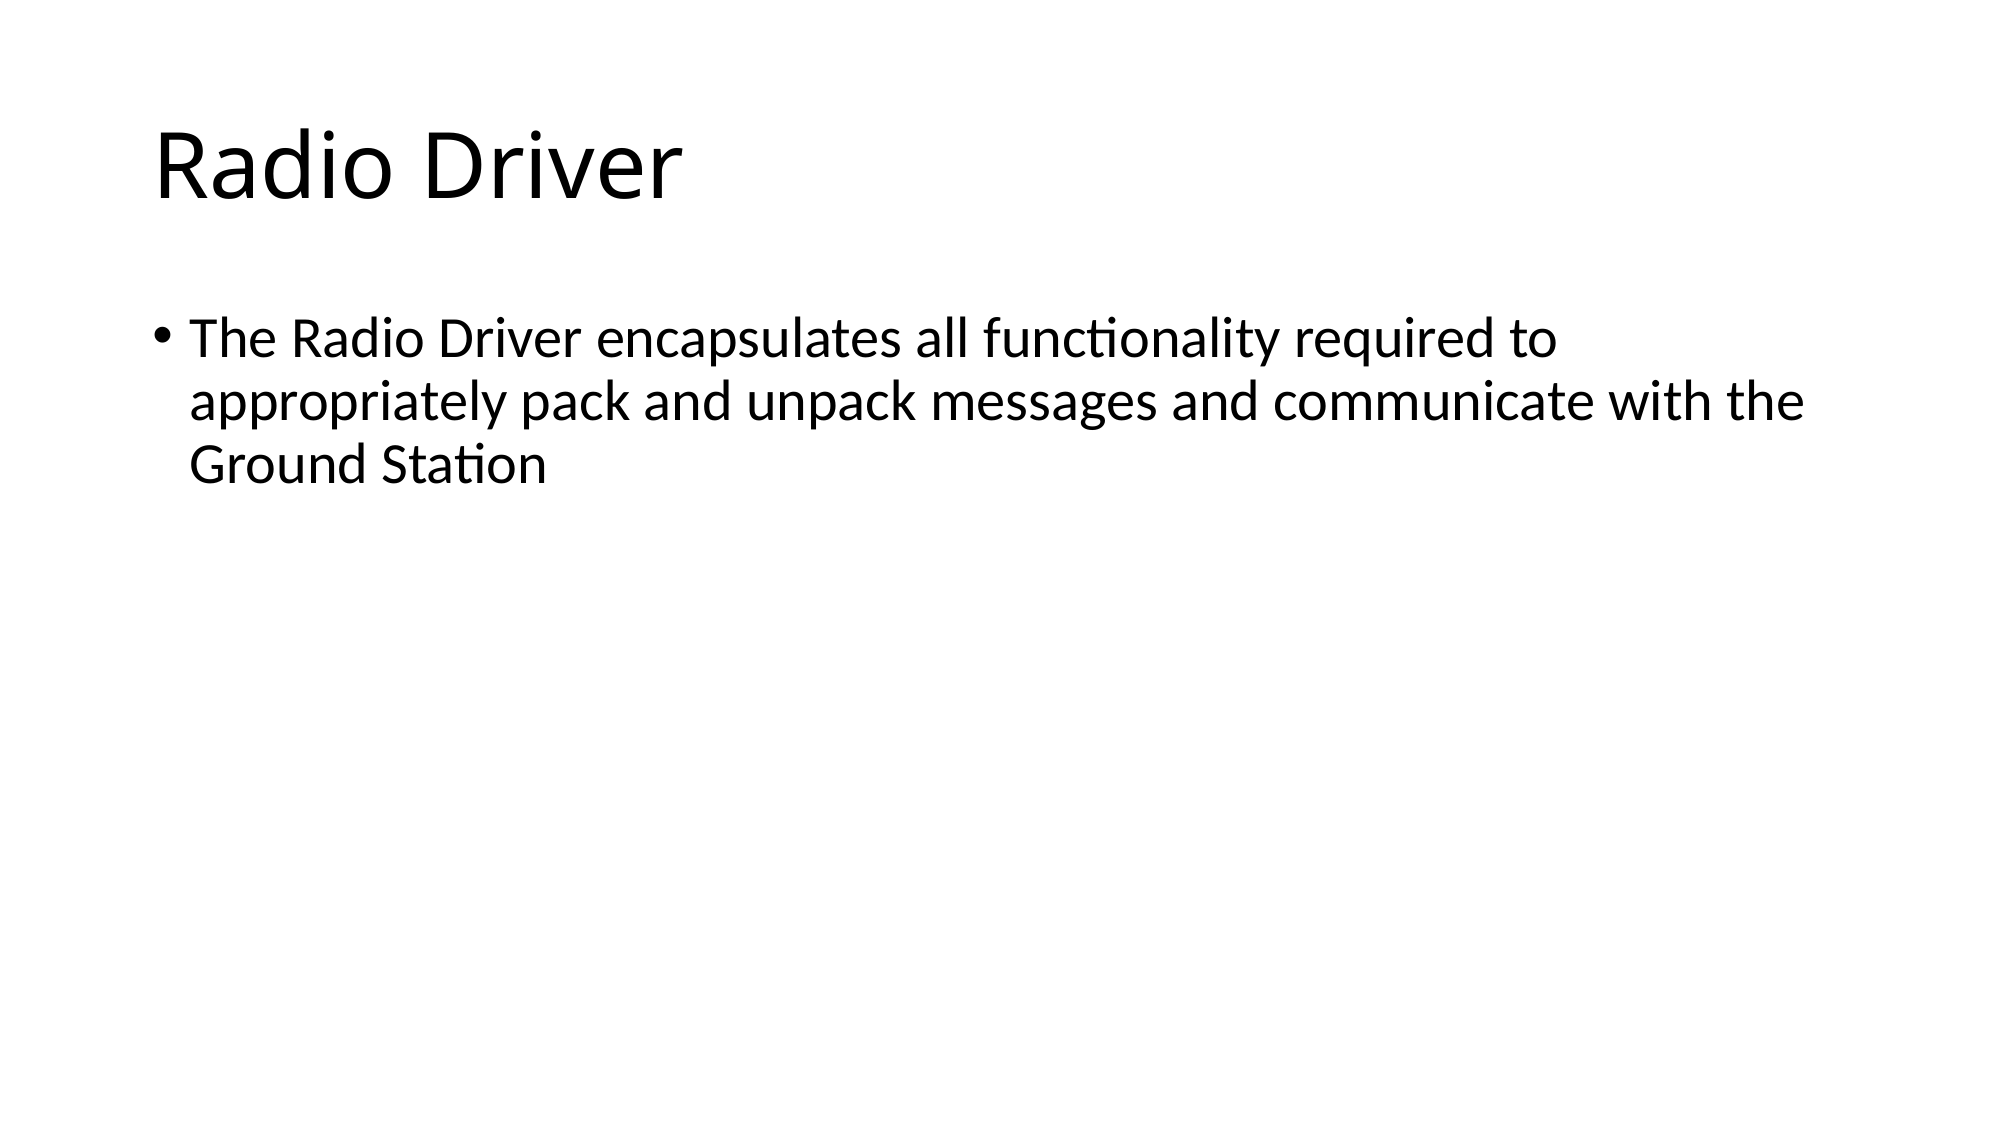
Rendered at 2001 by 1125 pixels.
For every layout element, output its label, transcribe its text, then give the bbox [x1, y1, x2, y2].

title Radio Driver [137, 59, 1863, 278]
list The Radio Driver encapsulates all functionality required to appropriately pack and unpack messages and communicate with the Ground Station [137, 299, 1863, 1014]
